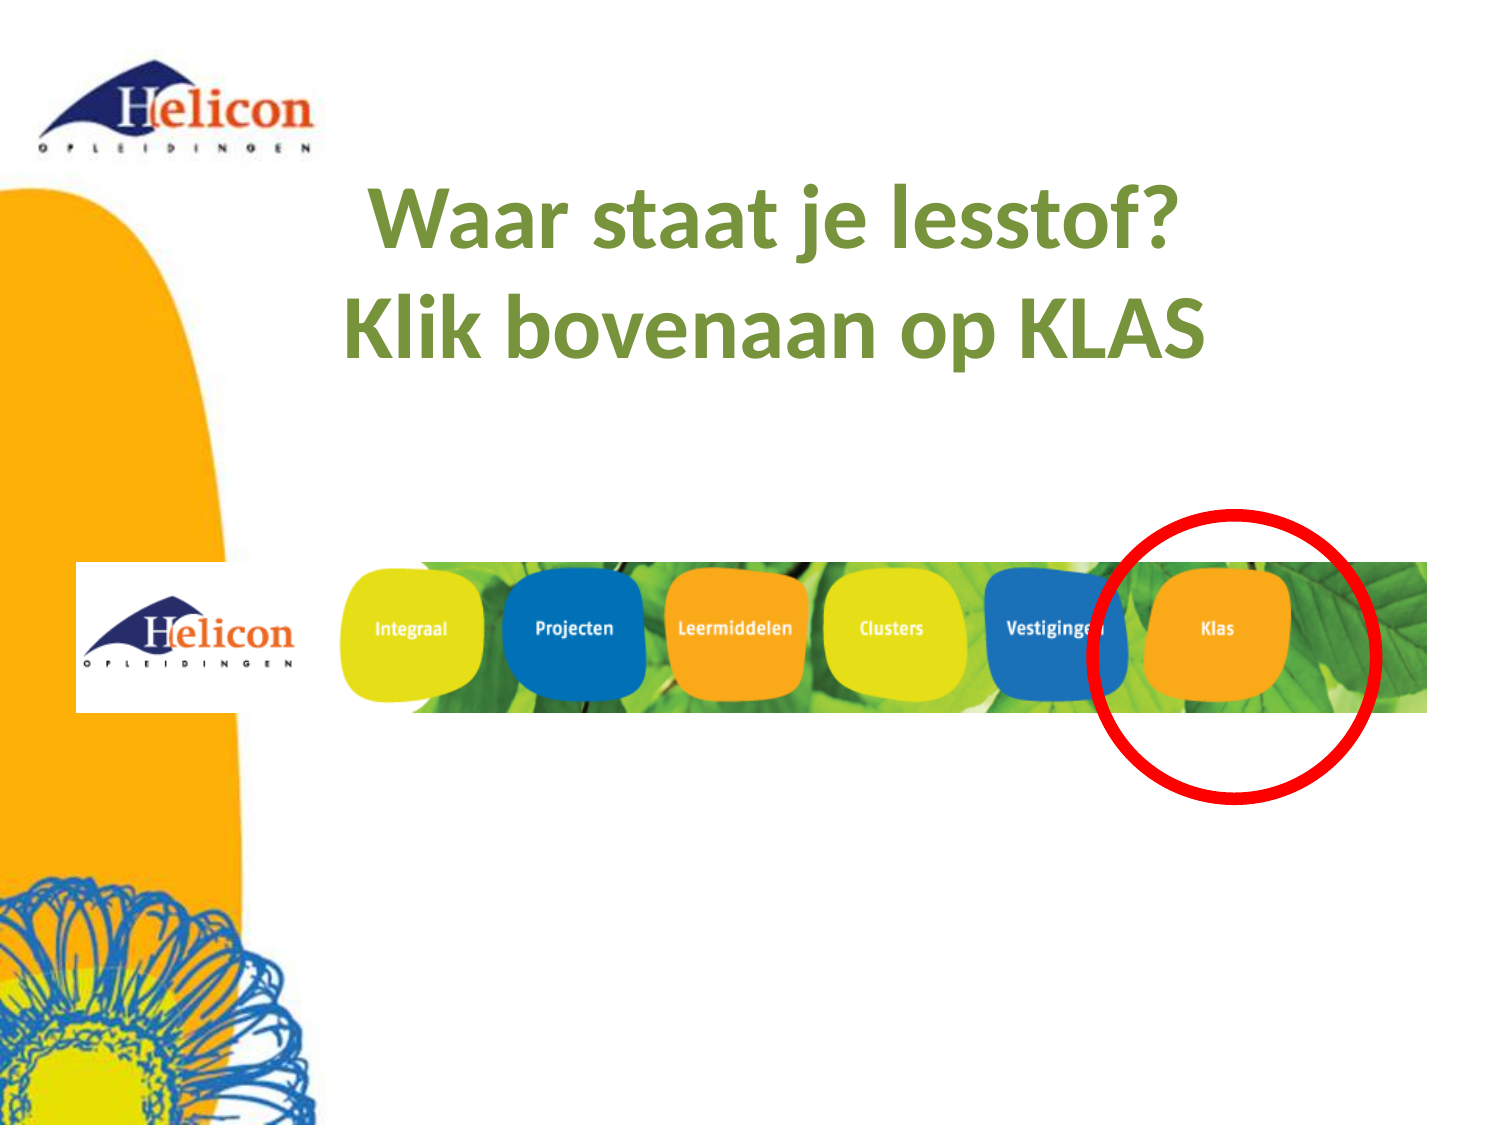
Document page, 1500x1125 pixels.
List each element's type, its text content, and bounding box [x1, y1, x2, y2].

title Waar staat je lesstof? Klik bovenaan op KLAS [100, 172, 1451, 361]
picture [0, 0, 1500, 1125]
text_box [1106, 722, 1363, 801]
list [76, 562, 1427, 714]
text_box [1128, 513, 1341, 560]
